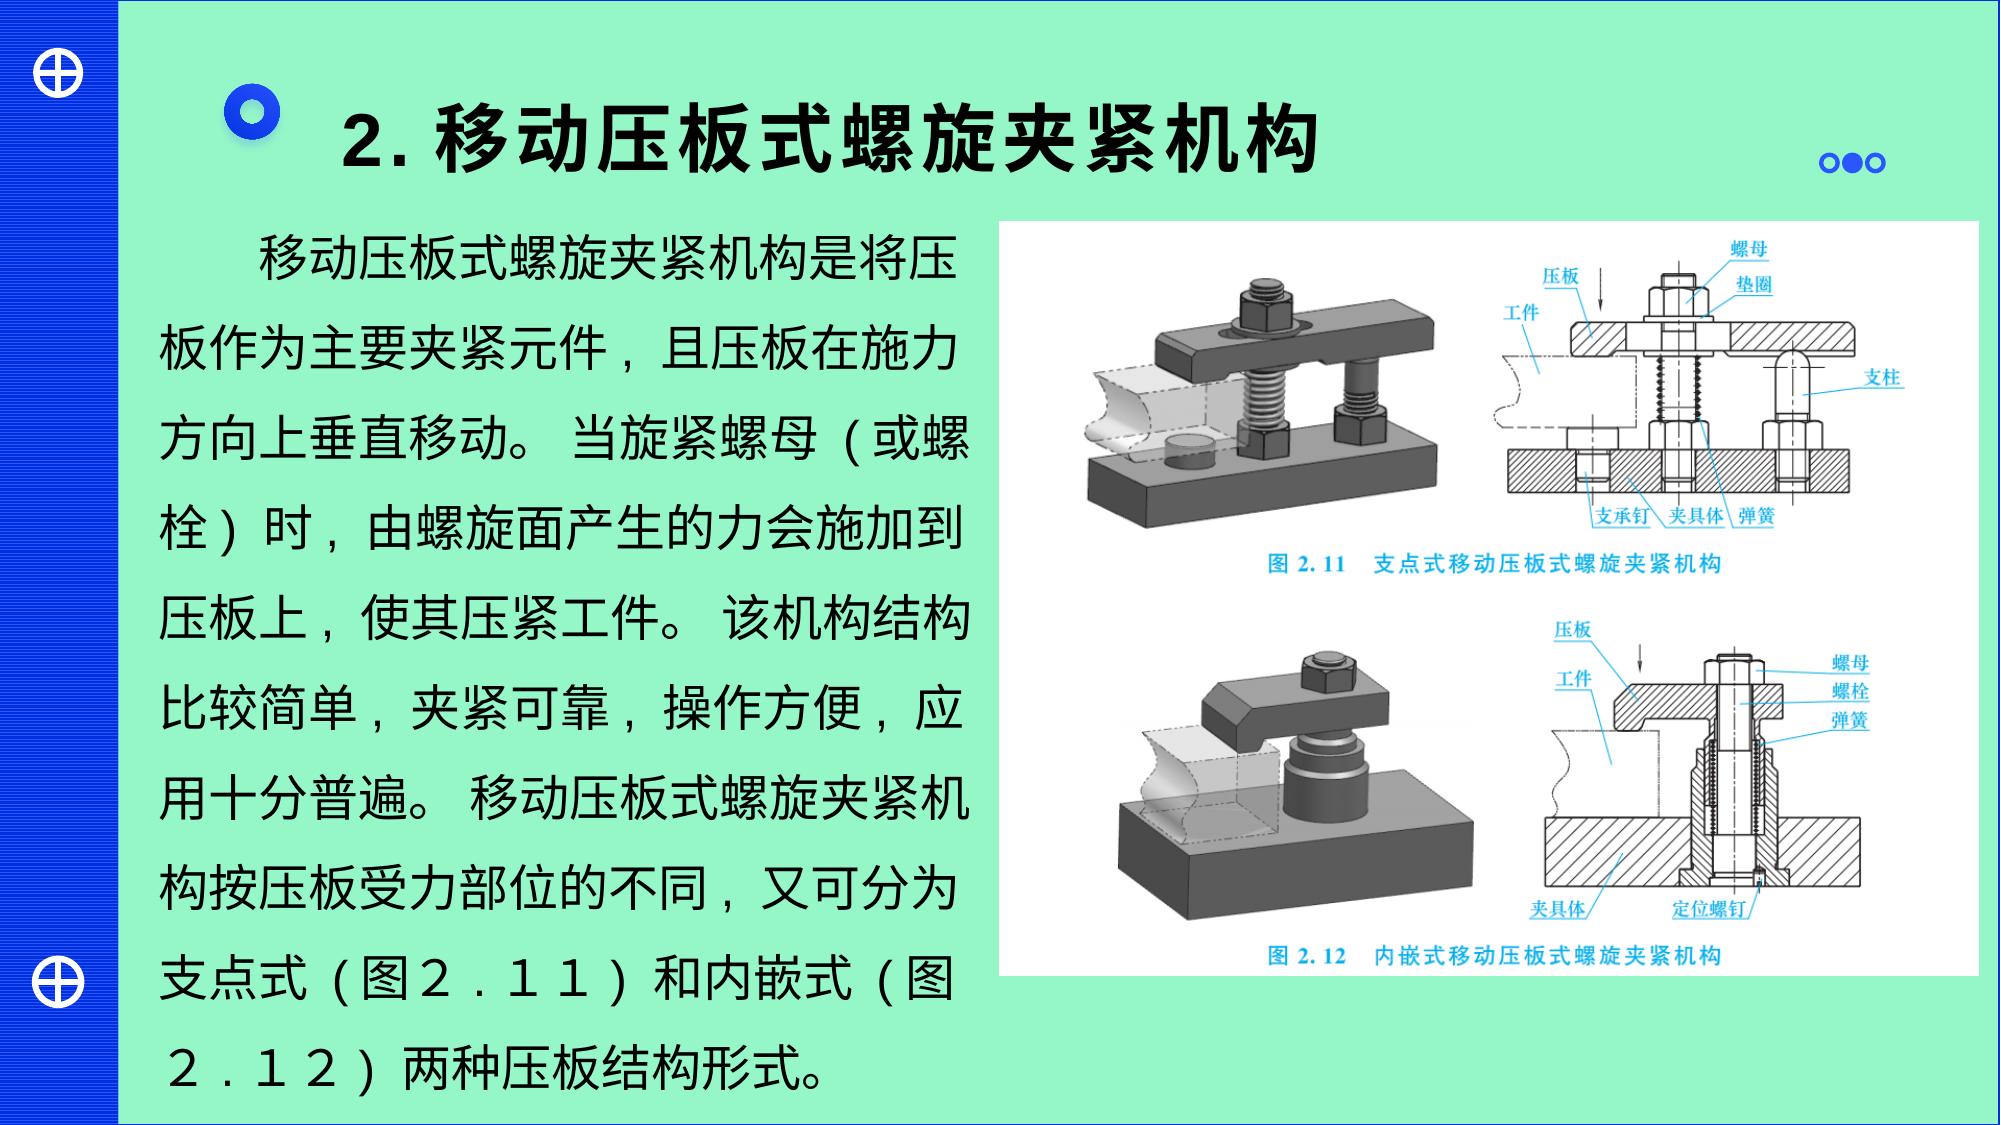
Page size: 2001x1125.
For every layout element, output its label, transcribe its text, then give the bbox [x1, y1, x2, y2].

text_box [1819, 152, 1886, 174]
text_box 移动压板式螺旋夹紧机构是将压板作为主要夹紧元件, 且压板在施力方向上垂直移动。 当旋紧螺母 (或螺栓) 时, 由螺旋面产生的力会施加到压板上, 使其压紧工件。 该机构结构比较简单, 夹紧可靠, 操作方便, 应用十分普遍。 移动压板式螺旋夹紧机构按压板受力部位的不同, 又可分为支点式 (图２.１１) 和内嵌式 (图２.１２) 两种压板结构形式。 [143, 188, 1015, 1104]
text_box [33, 957, 83, 1007]
text_box [35, 49, 82, 96]
picture [999, 221, 1979, 976]
text_box [0, 0, 119, 1125]
text_box 2.移动压板式螺旋夹紧机构 [218, 67, 1506, 189]
